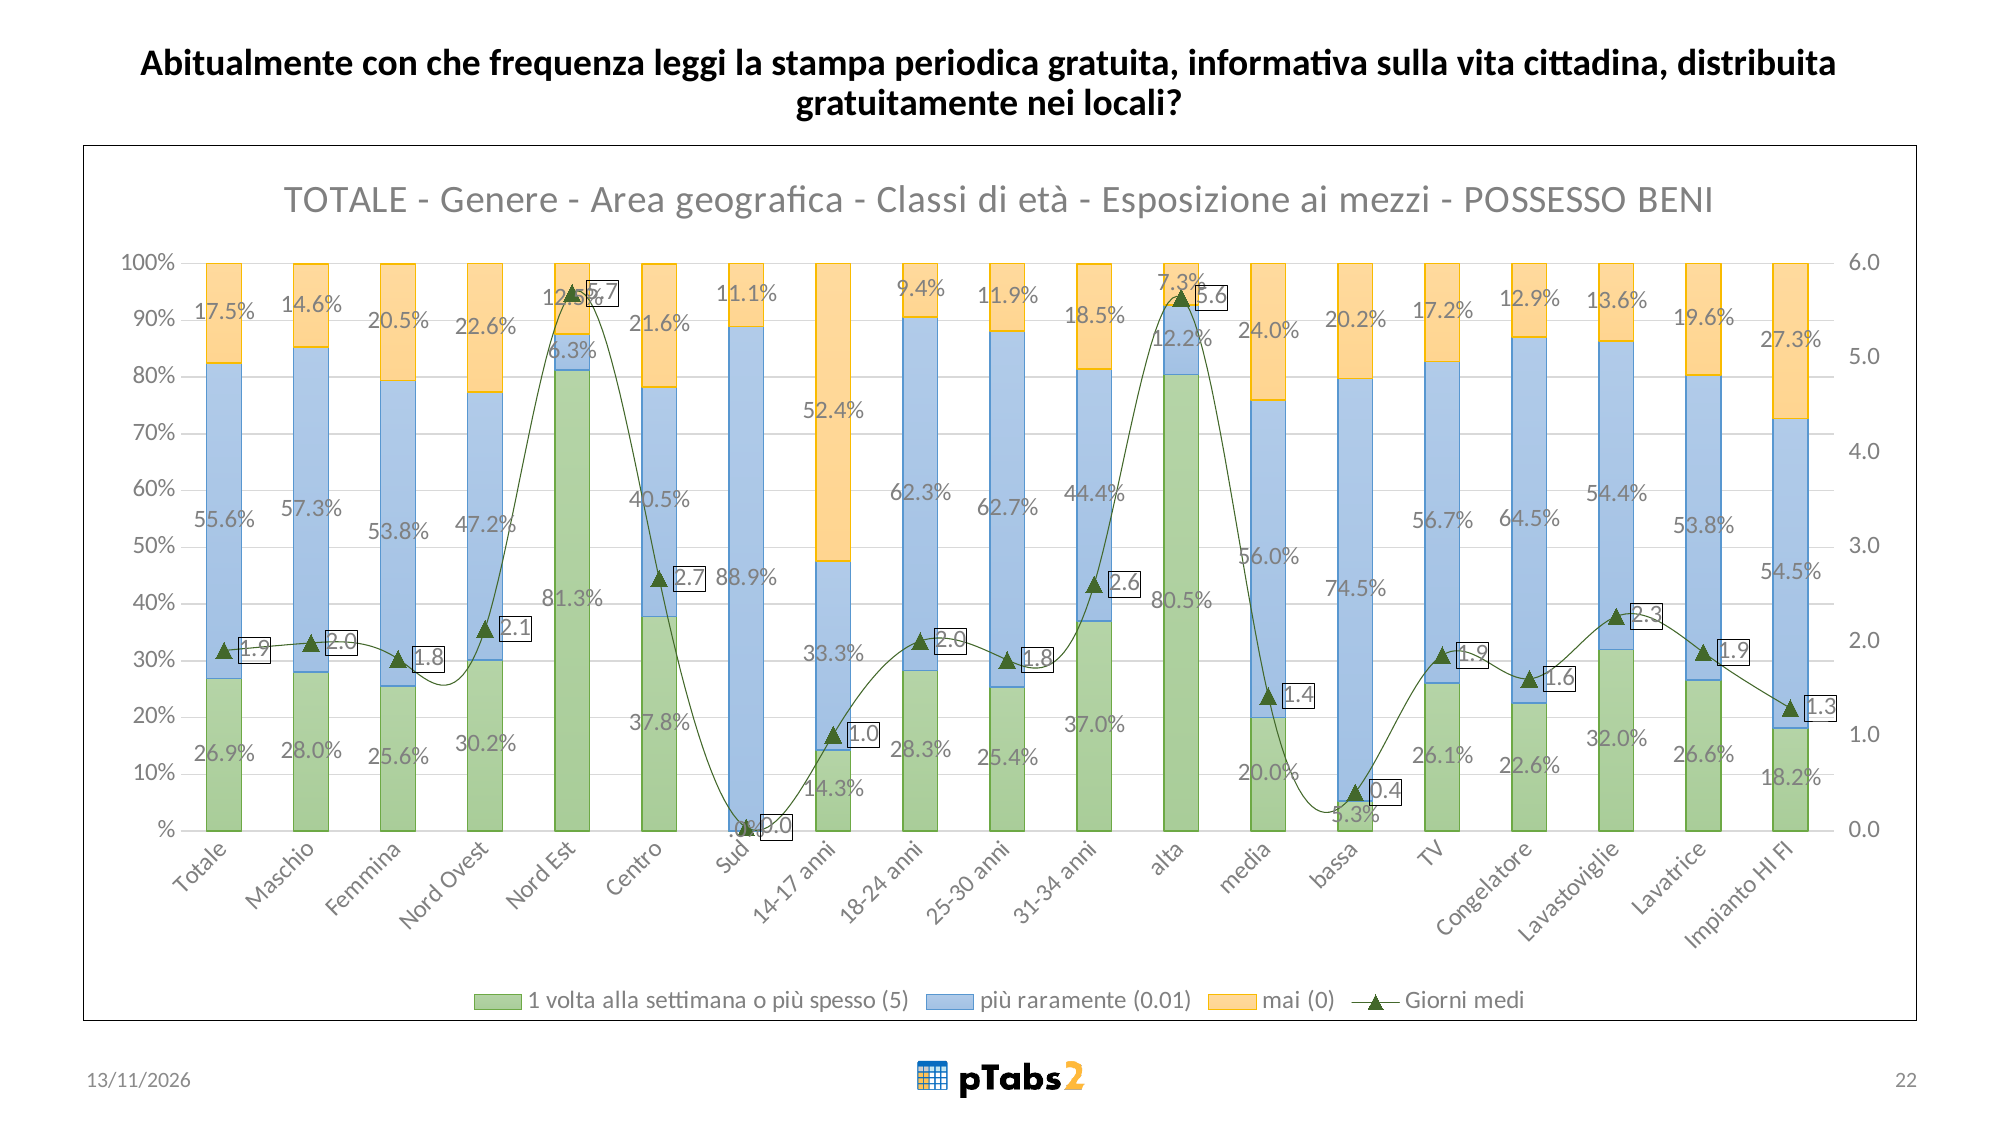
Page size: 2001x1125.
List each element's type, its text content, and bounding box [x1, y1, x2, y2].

slide_number 22 [1482, 1055, 1933, 1103]
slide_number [70, 1055, 512, 1103]
title Abitualmente con che frequenza leggi la stampa periodica gratuita, informativa sulla vita cittadina, distribuita gratuitamente nei locali? [104, 52, 1875, 115]
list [913, 1058, 1087, 1100]
chart [83, 145, 1917, 1021]
